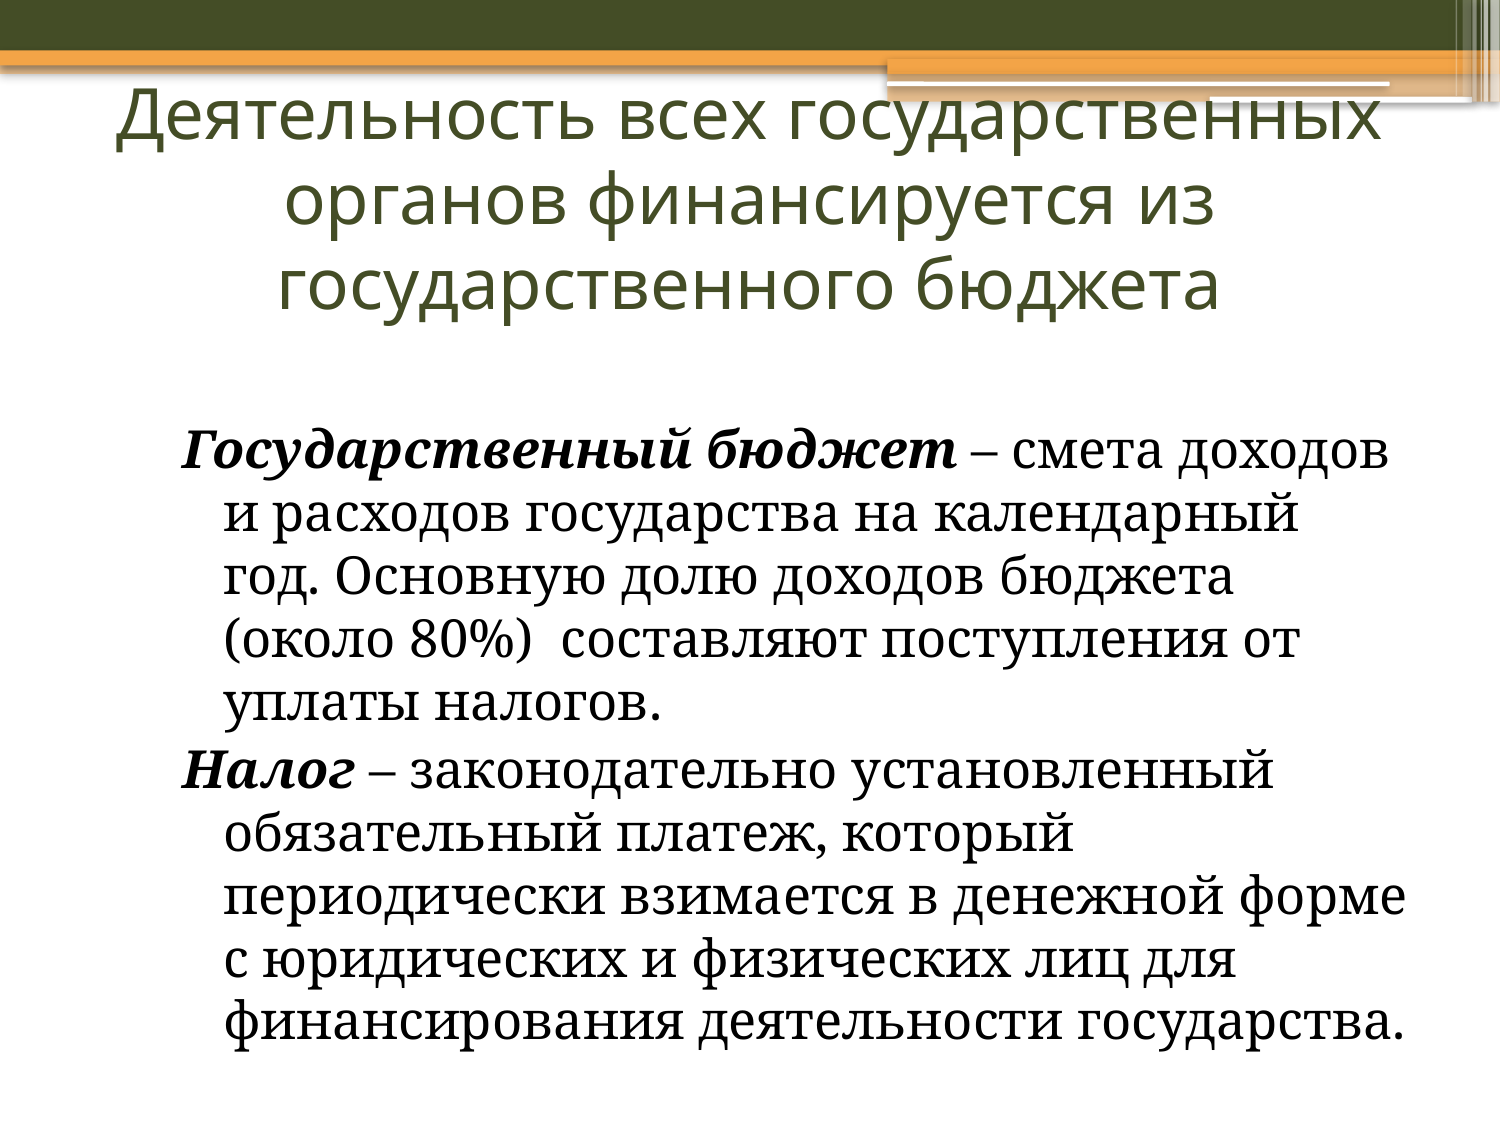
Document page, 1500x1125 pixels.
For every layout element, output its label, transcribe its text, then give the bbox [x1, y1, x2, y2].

list Государственный бюджет – смета доходов и расходов государства на календарный год. Основную долю доходов бюджета (около 80%) составляют поступления от уплаты налогов. Налог – законодательно установленный обязательный платеж, который периодически взимается в денежной форме с юридических и физических лиц для финансирования деятельности государства. [150, 408, 1425, 1071]
title Деятельность всех государственных органов финансируется из государственного бюджета [88, 42, 1412, 350]
